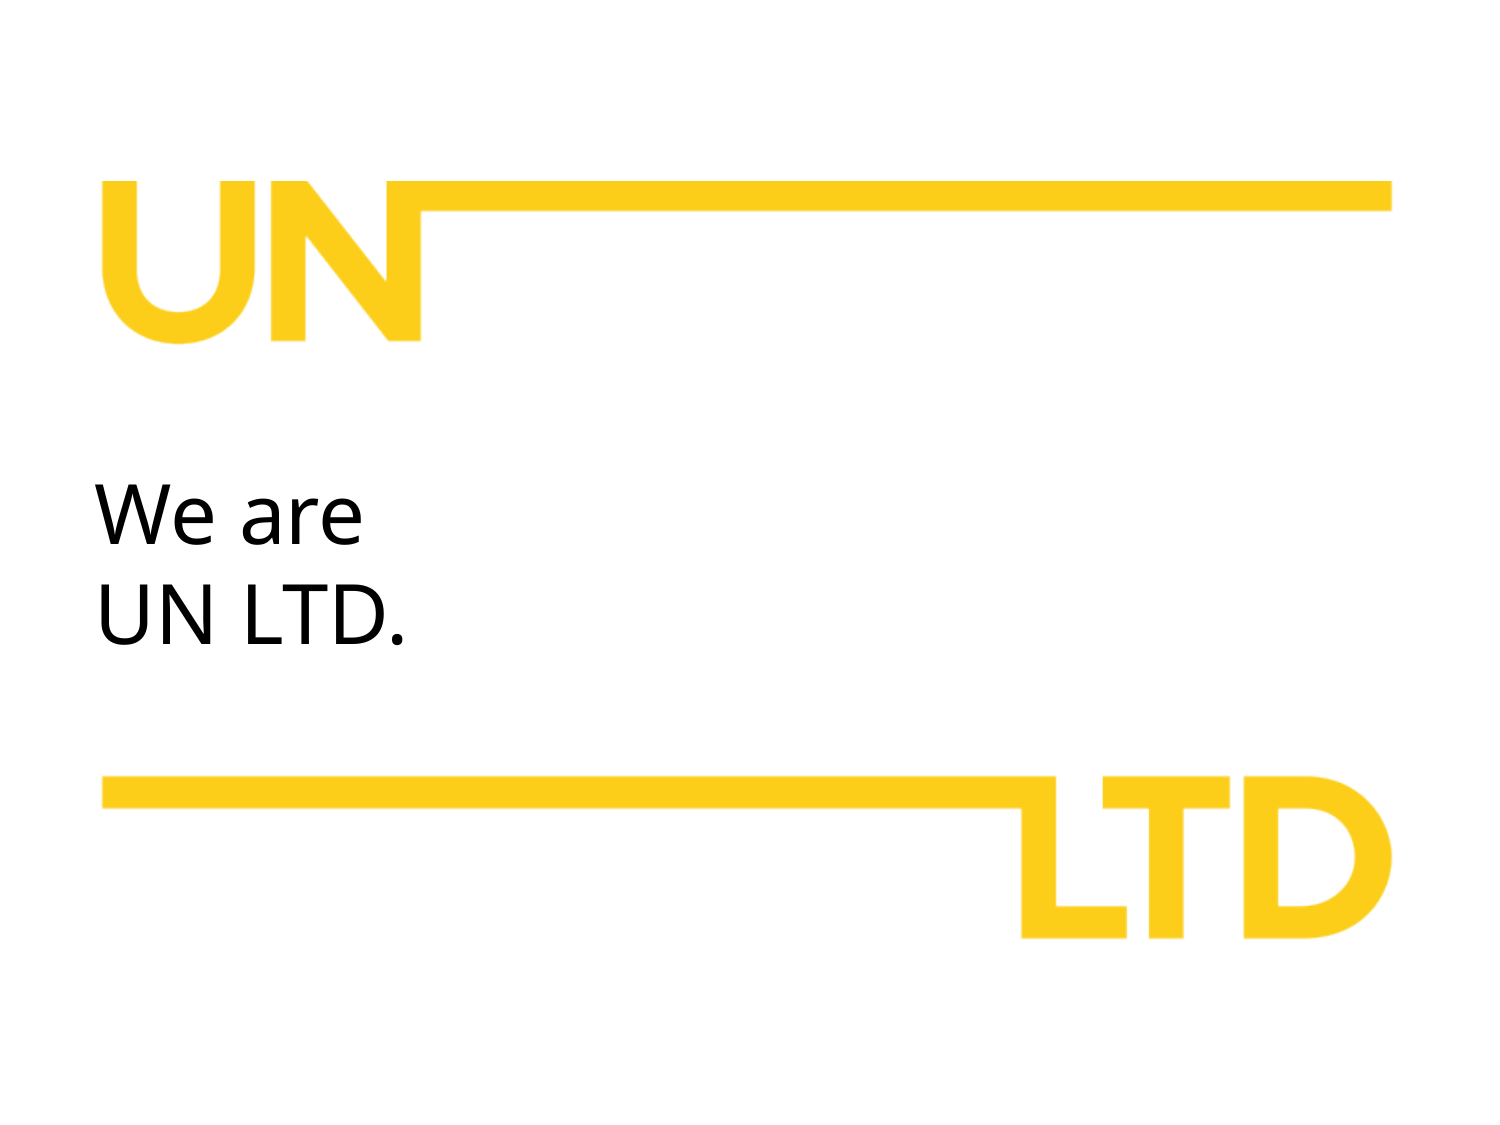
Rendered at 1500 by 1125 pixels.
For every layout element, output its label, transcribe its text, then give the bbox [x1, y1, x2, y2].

picture [0, 181, 1500, 944]
text_box We are UN LTD. [80, 453, 1420, 669]
